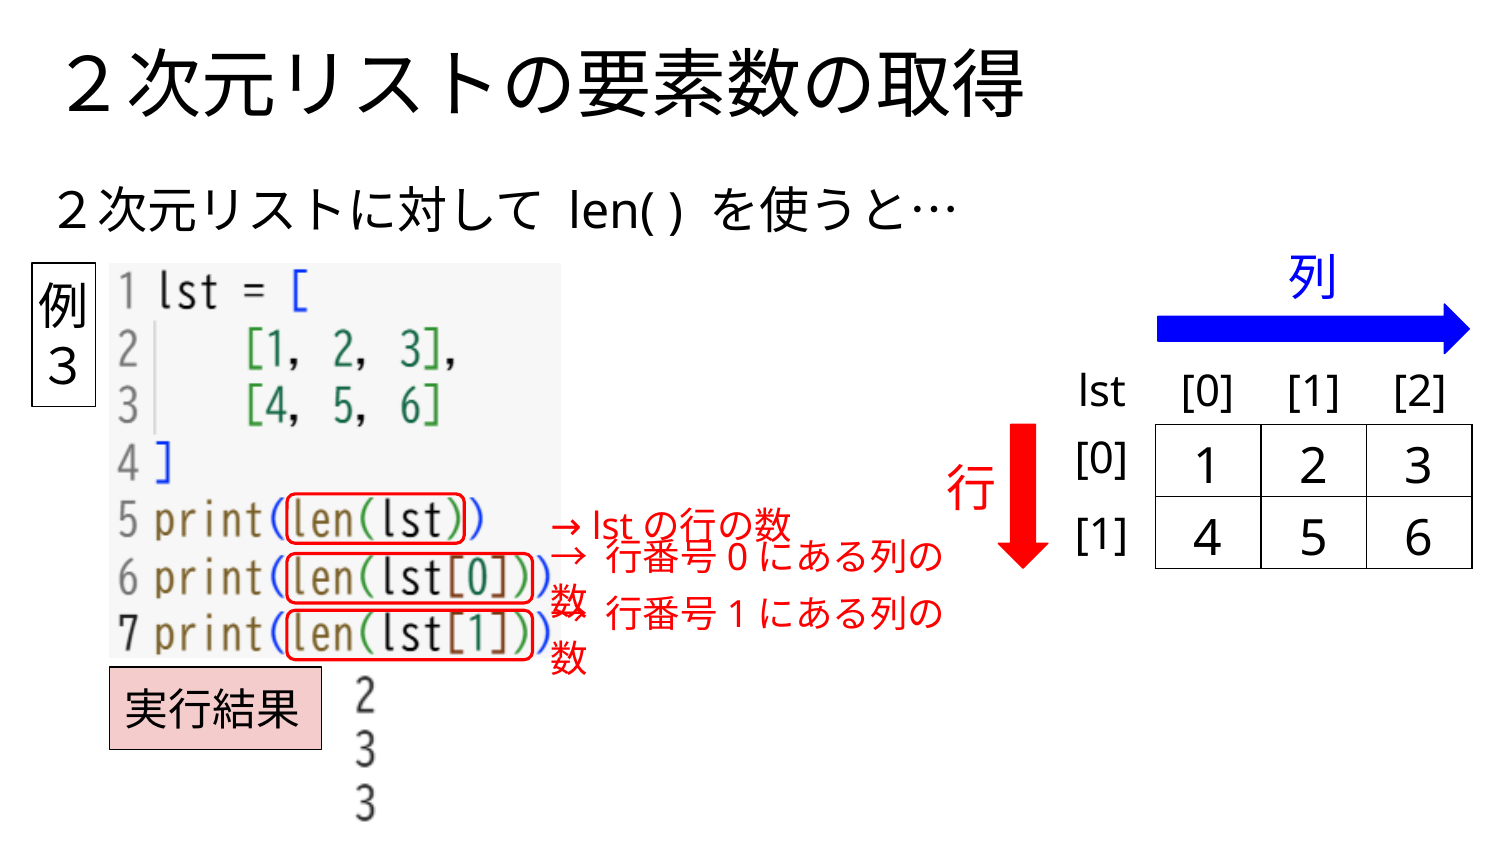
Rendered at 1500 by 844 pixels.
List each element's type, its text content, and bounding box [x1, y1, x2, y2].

text_box ２次元リストに対して len( ) を使うと… [32, 163, 987, 254]
table_cell 4 [1156, 497, 1260, 568]
text_box [1158, 304, 1470, 354]
text_box lst [1052, 347, 1152, 431]
picture [340, 666, 391, 830]
text_box → 行番号1にある列の数 [535, 602, 987, 668]
text_box 列 [1273, 230, 1353, 321]
text_box 実行結果 [109, 666, 322, 750]
table_header 3 [1367, 425, 1471, 496]
table_header 2 [1262, 425, 1366, 496]
text_box [1] [1052, 490, 1151, 574]
text_box [998, 424, 1048, 569]
table_cell 6 [1367, 497, 1471, 568]
table_header 1 [1156, 425, 1260, 496]
picture [109, 262, 561, 658]
text_box [0] [1052, 431, 1151, 490]
title ２次元リストの要素数の取得 [36, 21, 1435, 131]
text_box → lstの行の数 [566, 491, 819, 545]
text_box [0] [1158, 347, 1258, 431]
text_box [1] [1264, 347, 1364, 431]
text_box [2] [1370, 347, 1470, 431]
table_cell 5 [1262, 497, 1366, 568]
text_box 行 [931, 441, 1011, 532]
text_box 例 ３ [32, 263, 96, 407]
text_box → 行番号0にある列の数 [566, 545, 987, 602]
